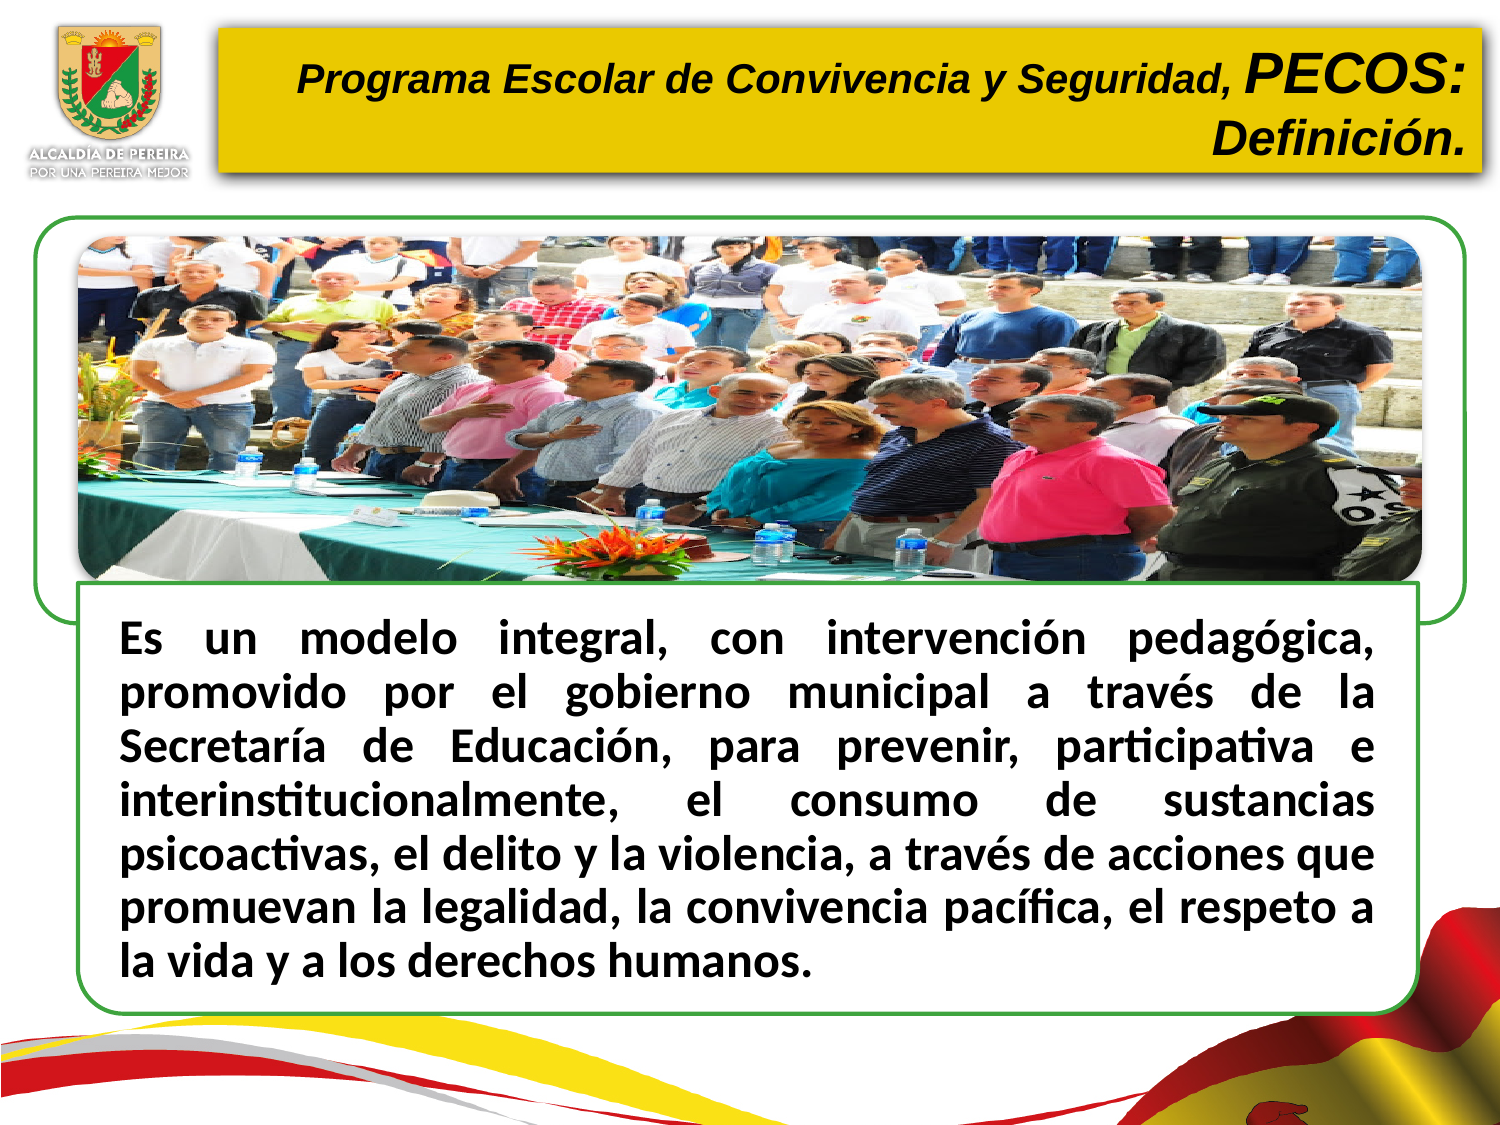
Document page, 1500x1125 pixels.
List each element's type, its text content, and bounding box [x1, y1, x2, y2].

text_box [35, 172, 1465, 1107]
text_box Programa Escolar de Convivencia y Seguridad, PECOS: Definición. [218, 27, 1483, 173]
picture [0, 0, 1500, 1125]
subtitle [84, 155, 205, 168]
